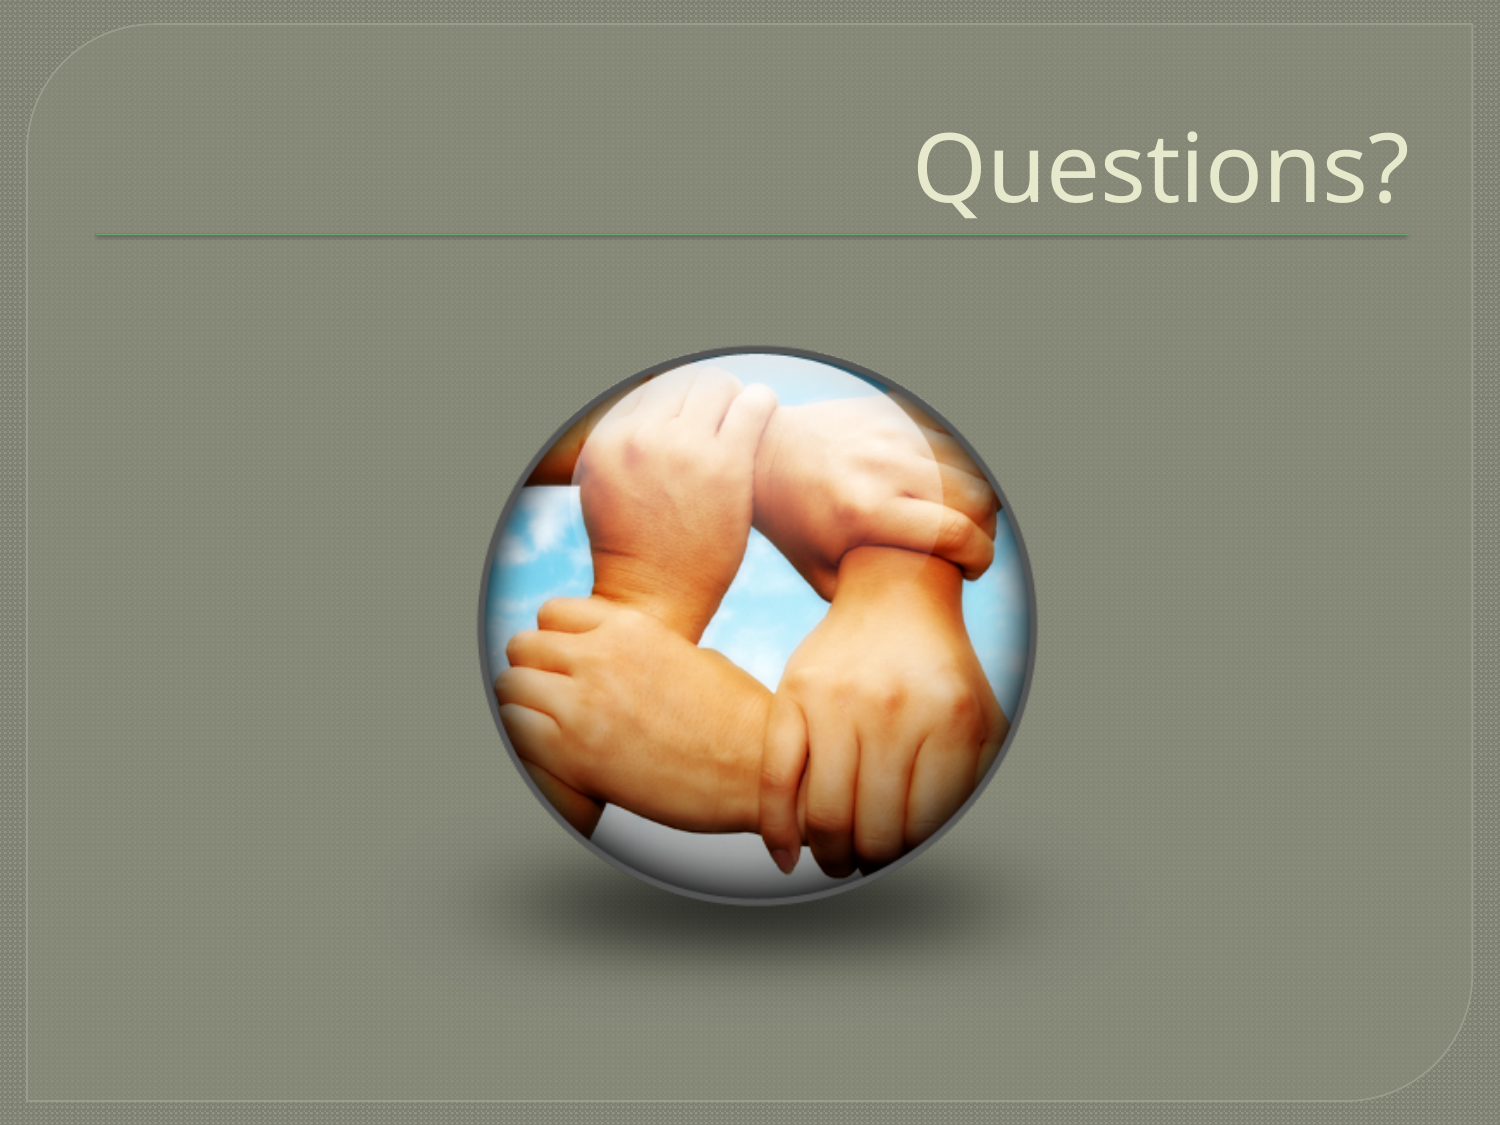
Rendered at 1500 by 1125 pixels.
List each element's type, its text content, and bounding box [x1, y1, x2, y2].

picture [362, 337, 1151, 1024]
title Questions? [75, 41, 1425, 229]
